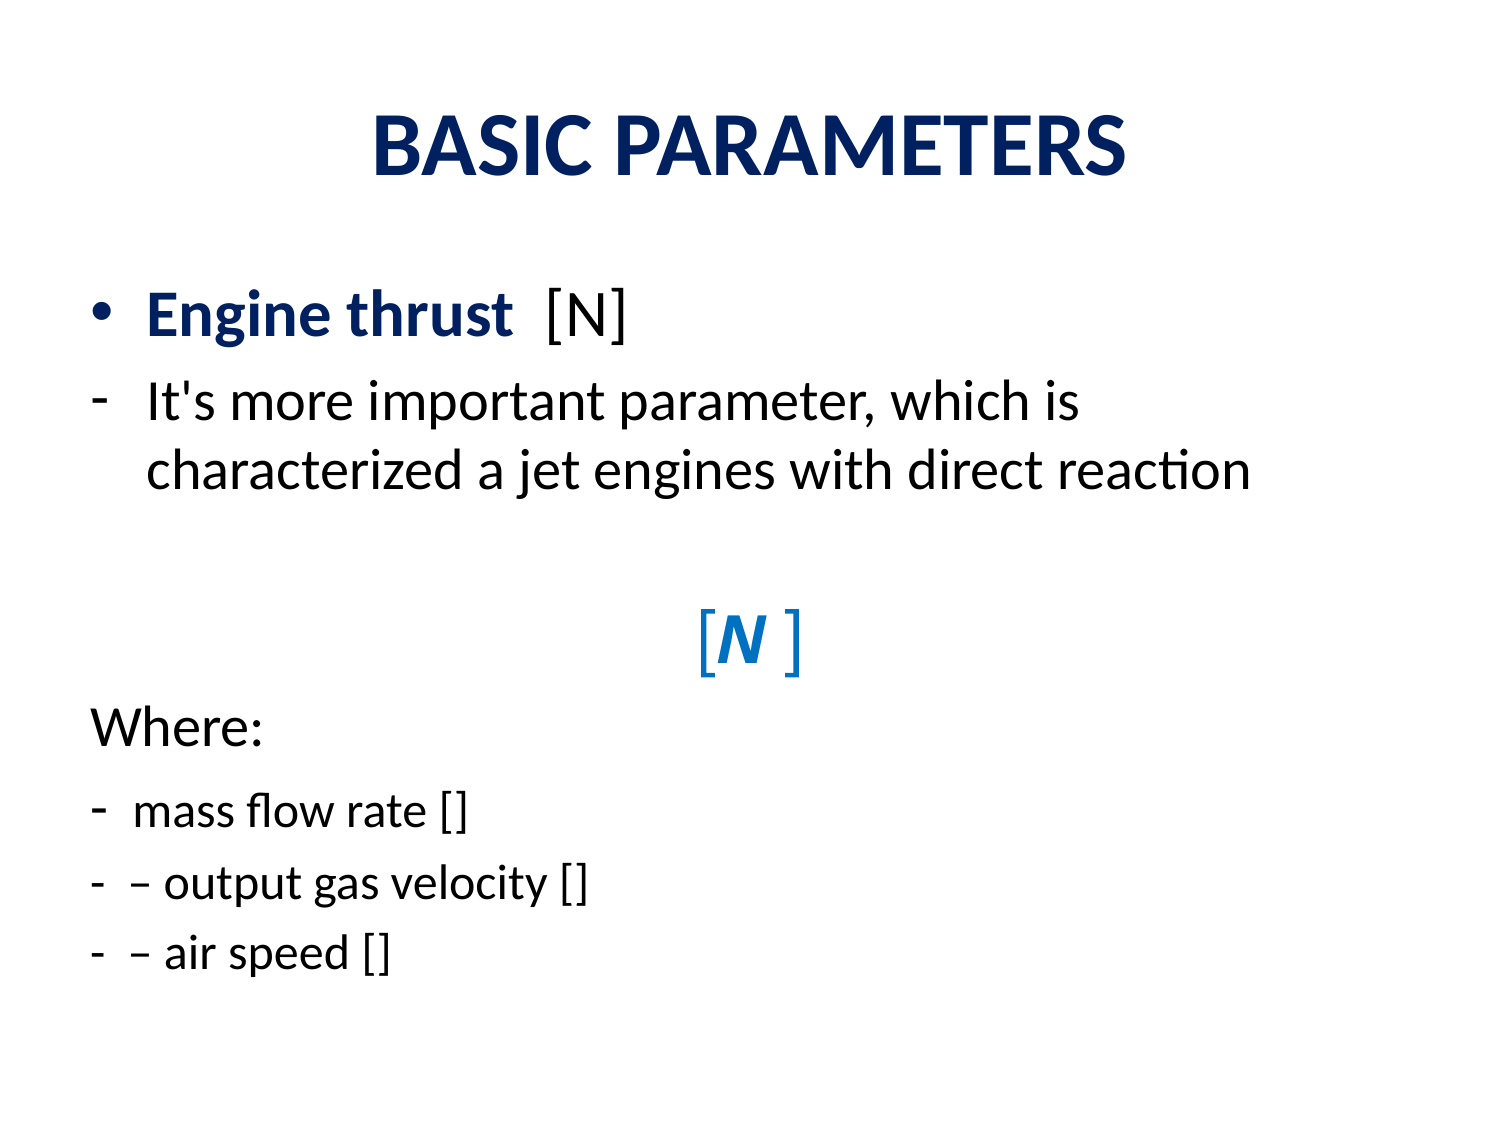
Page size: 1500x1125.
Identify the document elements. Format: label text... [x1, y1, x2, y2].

title BASIC PARAMETERS [75, 45, 1425, 233]
